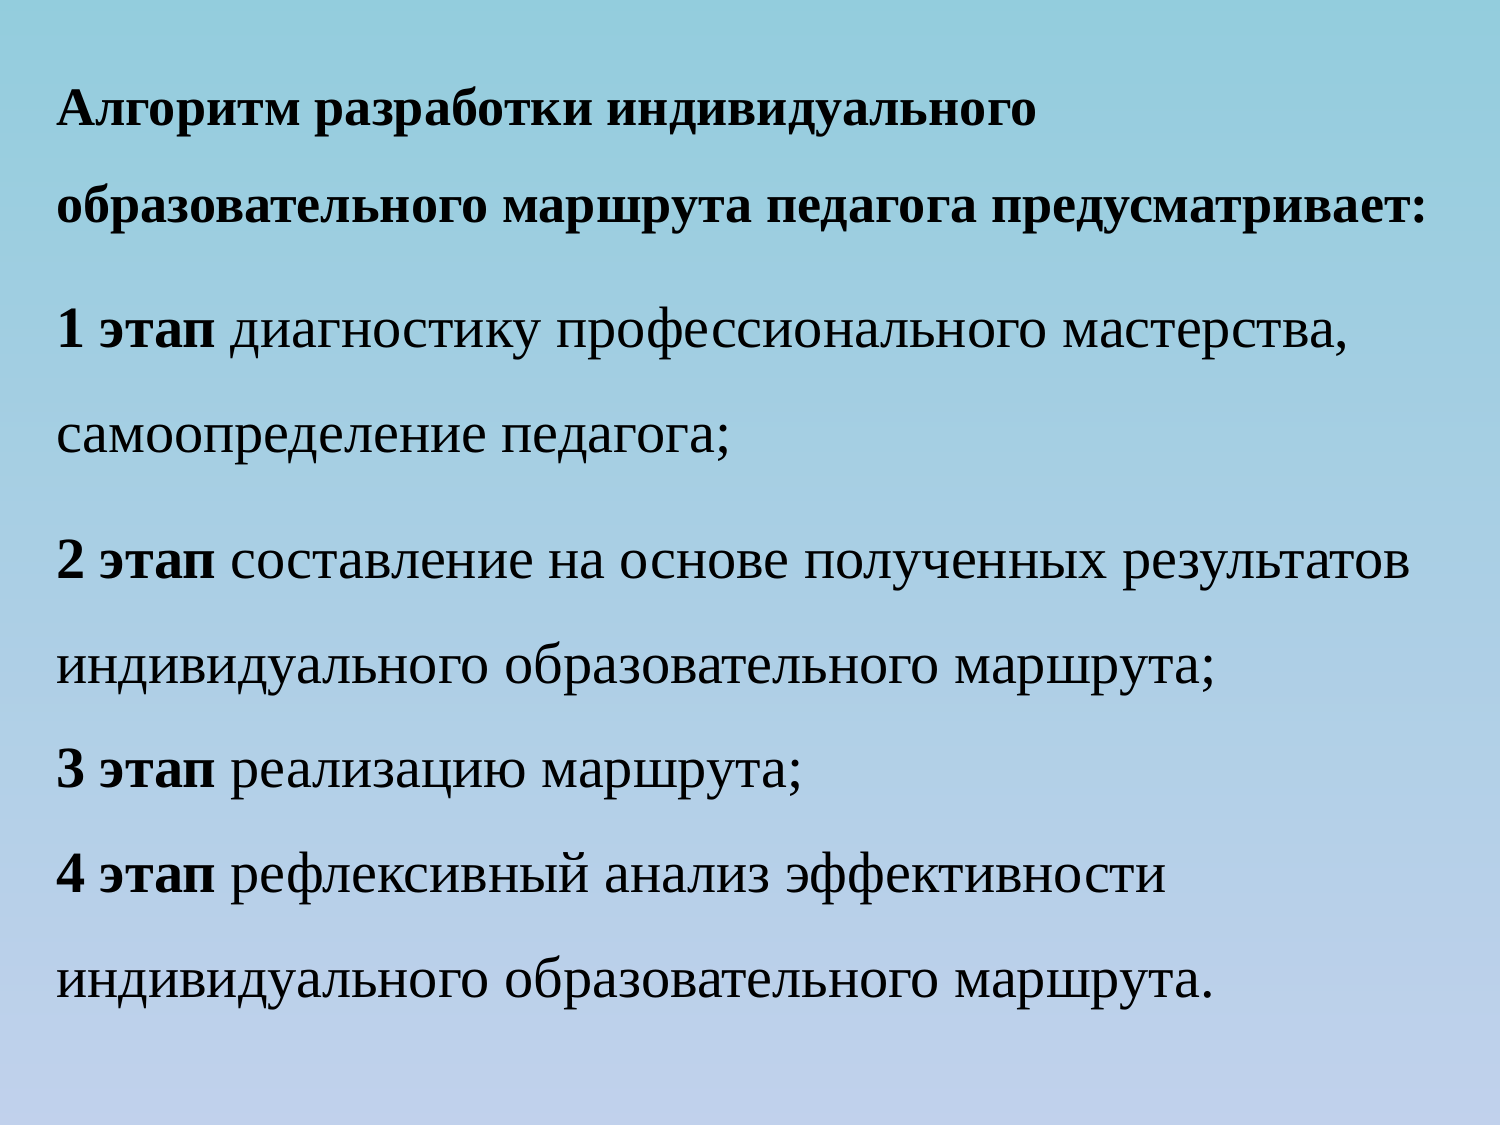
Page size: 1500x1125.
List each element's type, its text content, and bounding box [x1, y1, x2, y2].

text_box Алгоритм разработки индивидуального образовательного маршрута педагога предусматривает: 1 этап диагностику профессионального мастерства, самоопределение педагога; 2 этап составление на основе полученных результатов индивидуального образовательного маршрута; 3 этап реализацию маршрута; 4 этап рефлексивный анализ эффективности индивидуального образовательного маршрута. [41, 30, 1471, 1017]
